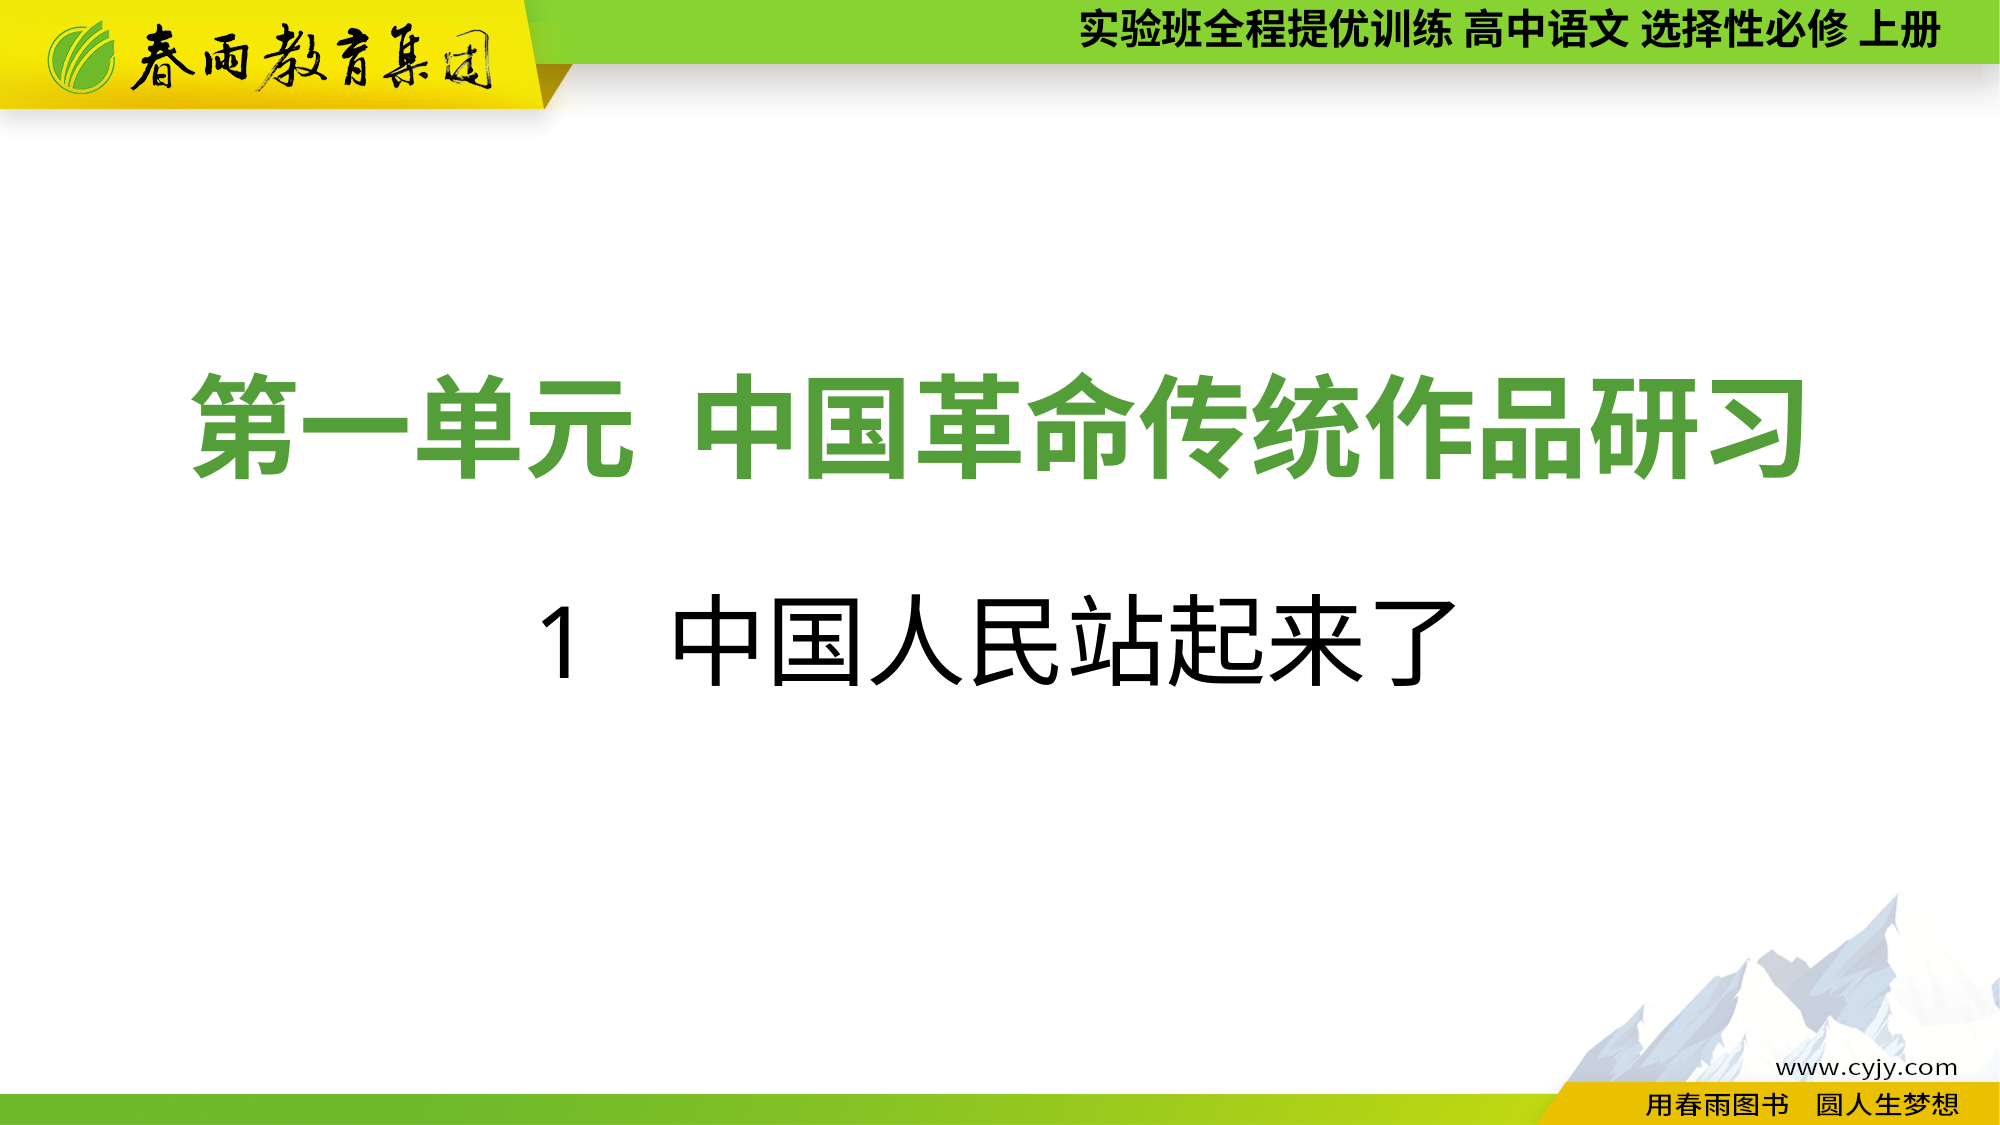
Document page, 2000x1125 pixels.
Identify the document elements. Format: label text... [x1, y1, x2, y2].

text_box 1 中国人民站起来了 [54, 511, 1946, 706]
picture [0, 0, 2000, 1125]
text_box 第一单元 中国革命传统作品研习 [54, 282, 1946, 500]
